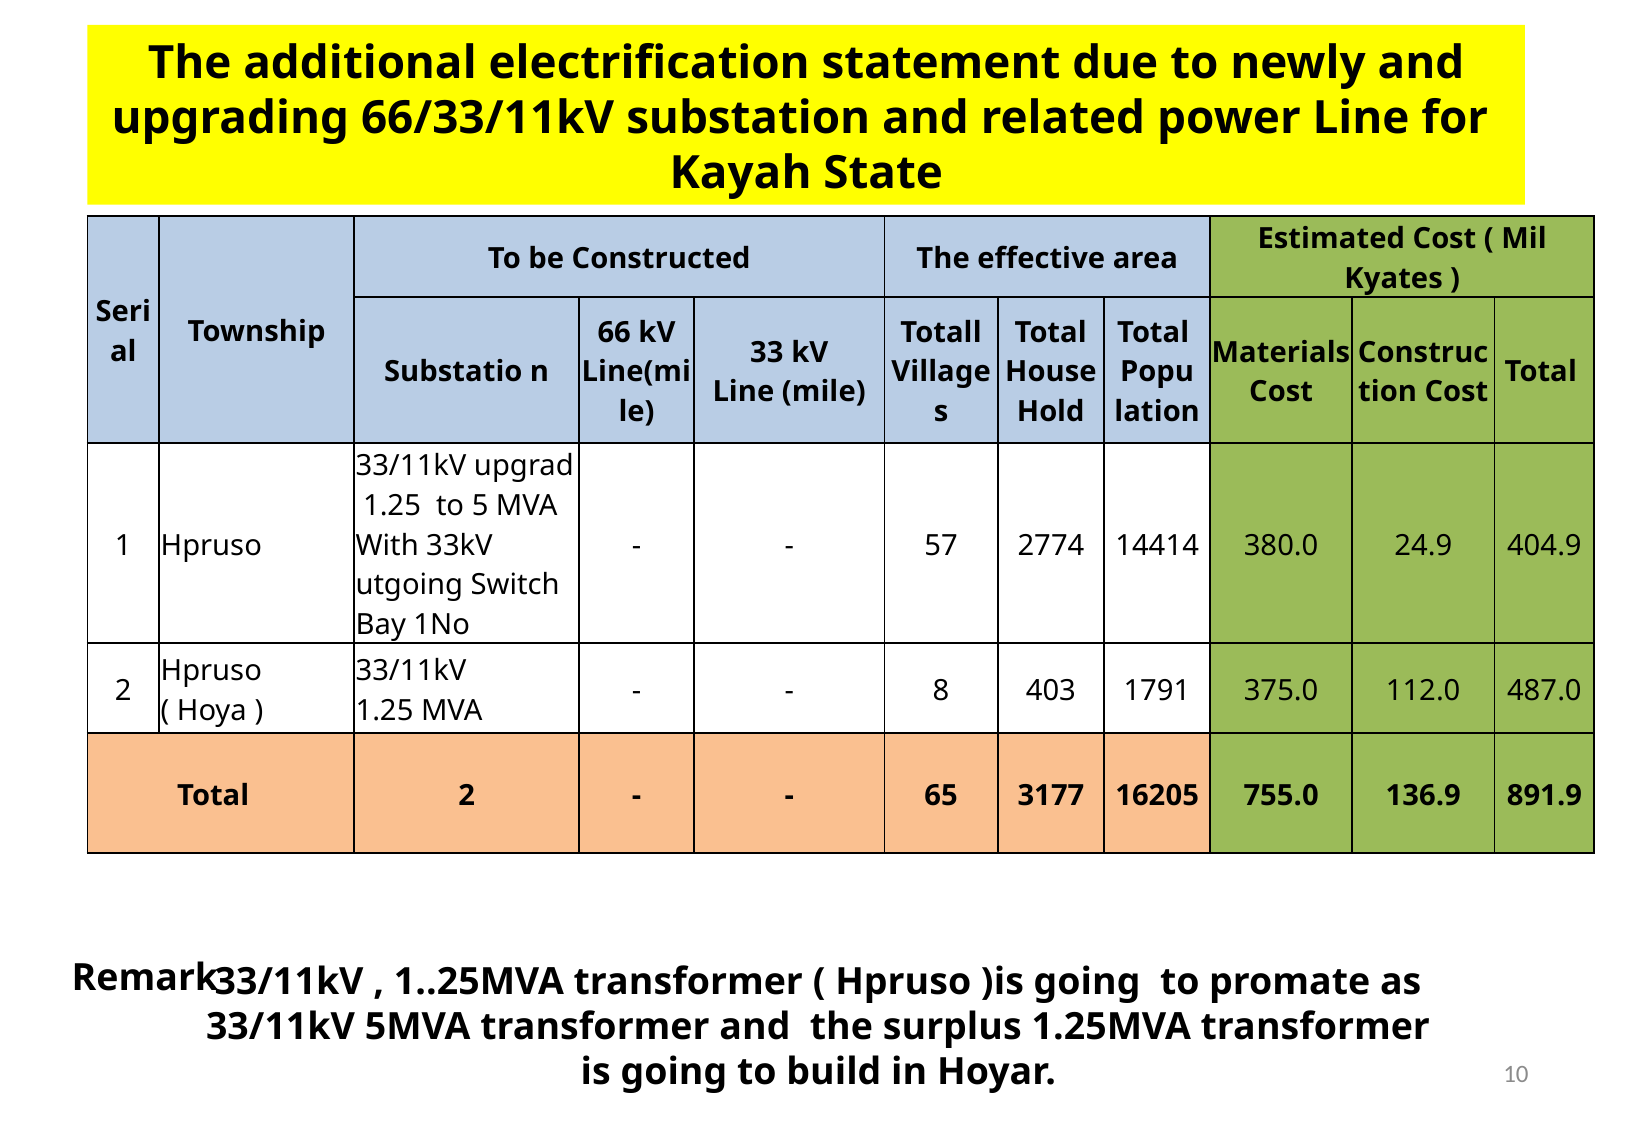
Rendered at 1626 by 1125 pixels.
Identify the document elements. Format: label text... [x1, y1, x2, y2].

table_cell - [695, 734, 884, 852]
table_cell 3177 [999, 734, 1103, 852]
text_box Remark [56, 945, 234, 1006]
table_cell Substatio n [355, 298, 578, 442]
table_cell Materials Cost [1211, 298, 1351, 442]
table_cell 65 [885, 734, 997, 852]
table_cell Total Popu lation [1105, 298, 1209, 442]
table_cell 33/11kV 1.25 MVA [355, 644, 578, 732]
table_cell 2 [88, 644, 158, 732]
table_cell - [580, 734, 693, 852]
table_cell 404.9 [1495, 444, 1593, 642]
table_cell Totall Villages [885, 298, 997, 442]
table_cell 24.9 [1353, 444, 1494, 642]
table_cell - [580, 644, 693, 732]
table_header The effective area [885, 217, 1209, 296]
table_cell 33/11kV upgrad 1.25 to 5 MVA With 33kV utgoing Switch Bay 1No [355, 444, 578, 642]
table_cell 1 [88, 444, 158, 642]
table_cell Total [1495, 298, 1593, 442]
table_cell 16205 [1105, 734, 1209, 852]
table_cell Hpruso ( Hoya ) [160, 644, 353, 732]
table_cell 112.0 [1353, 644, 1494, 732]
table_header Serial [88, 217, 158, 442]
table_cell Hpruso [160, 444, 353, 642]
table_cell Construction Cost [1353, 298, 1494, 442]
table_cell 33 kV Line (mile) [695, 298, 884, 442]
table_cell 375.0 [1211, 644, 1351, 732]
table_cell 2774 [999, 444, 1103, 642]
table_cell 755.0 [1211, 734, 1351, 852]
table_header Township [160, 217, 353, 442]
text_box 33/11kV , 1..25MVA transformer ( Hpruso )is going to promate as 33/11kV 5MVA transformer and the surplus 1.25MVA transformer is going to build in Hoyar. [187, 949, 1450, 1100]
table_cell 136.9 [1353, 734, 1494, 852]
table_header To be Constructed [355, 217, 884, 296]
table_cell 403 [999, 644, 1103, 732]
table_cell Total [88, 734, 353, 852]
table_cell 380.0 [1211, 444, 1351, 642]
table_header Estimated Cost ( Mil Kyates ) [1211, 217, 1593, 296]
table_cell 2 [355, 734, 578, 852]
table_cell - [695, 444, 884, 642]
table_cell 487.0 [1495, 644, 1593, 732]
table_cell - [695, 644, 884, 732]
table_cell 891.9 [1495, 734, 1593, 852]
table_cell 1791 [1105, 644, 1209, 732]
text_box The additional electrification statement due to newly and upgrading 66/33/11kV substation and related power Line for Kayah State [87, 24, 1525, 205]
slide_number 10 [1164, 1042, 1544, 1103]
table_cell 57 [885, 444, 997, 642]
table_cell - [580, 444, 693, 642]
table_cell 66 kV Line(mile) [580, 298, 693, 442]
table_cell Total House Hold [999, 298, 1103, 442]
table_cell 14414 [1105, 444, 1209, 642]
table_cell 8 [885, 644, 997, 732]
